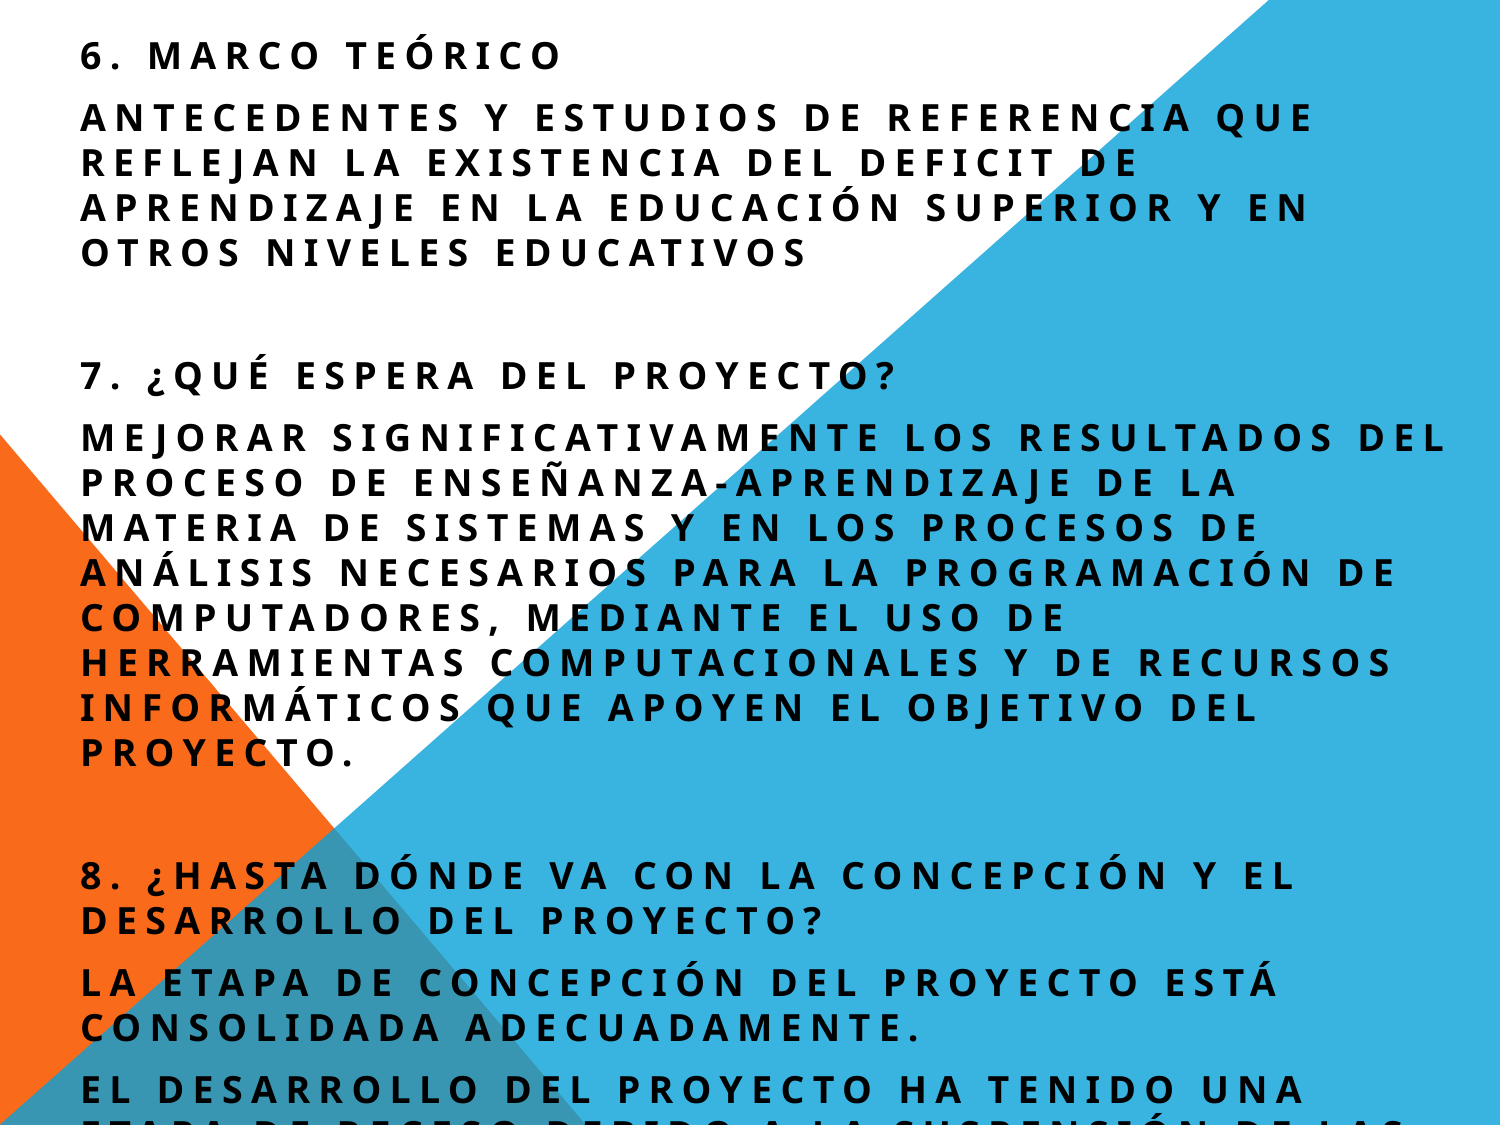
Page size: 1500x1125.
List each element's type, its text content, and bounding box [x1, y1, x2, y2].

subtitle 6. Marco teórico ANTECEDENTES Y ESTUDIOS DE REFERENCIA QUE REFLEJAN LA EXISTENCIA DEL DEFICIT DE APRENDIZAJE EN LA EDUCACIÓN SUPERIOR Y EN OTROS NIVELES EDUCATIVOS 7. ¿Qué espera del proyecto? MEJORAR SIGNIFICATIVAMENTE LOS RESULTADOS DEL PROCESO DE ENSEÑANZA-APRENDIZAJE DE LA MATERIA DE SISTEMAS Y EN LOS PROCESOS DE ANÁLISIS NECESARIOS PARA LA PROGRAMACIÓN DE COMPUTADORES, MEDIANTE EL USO DE HERRAMIENTAS COMPUTACIONALES Y DE RECURSOS INFORMÁTICOS QUE APOYEN EL OBJETIVO DEL PROYECTO. 8. ¿Hasta dónde va con la concepción y el desarrollo del proyecto? LA ETAPA DE CONCEPCIÓN DEL PROYECTO ESTÁ CONSOLIDADA ADECUADAMENTE. EL DESARROLLO DEL PROYECTO HA TENIDO UNA ETAPA DE RECESO DEBIDO A LA SUSPENSIÓN DE LAS ACTIVIDADES ACADÉMICA SPOR MOTIVO DE VACACIONES. ¿Cuáles son los puntos débiles y los puntos fuertes del proyecto? ¿Cómo va con el documento? ¿Cómo va con el producto? ¿Qué cree que le hace más falta? ¿En qué necesita más ayuda? [64, 30, 1498, 1106]
